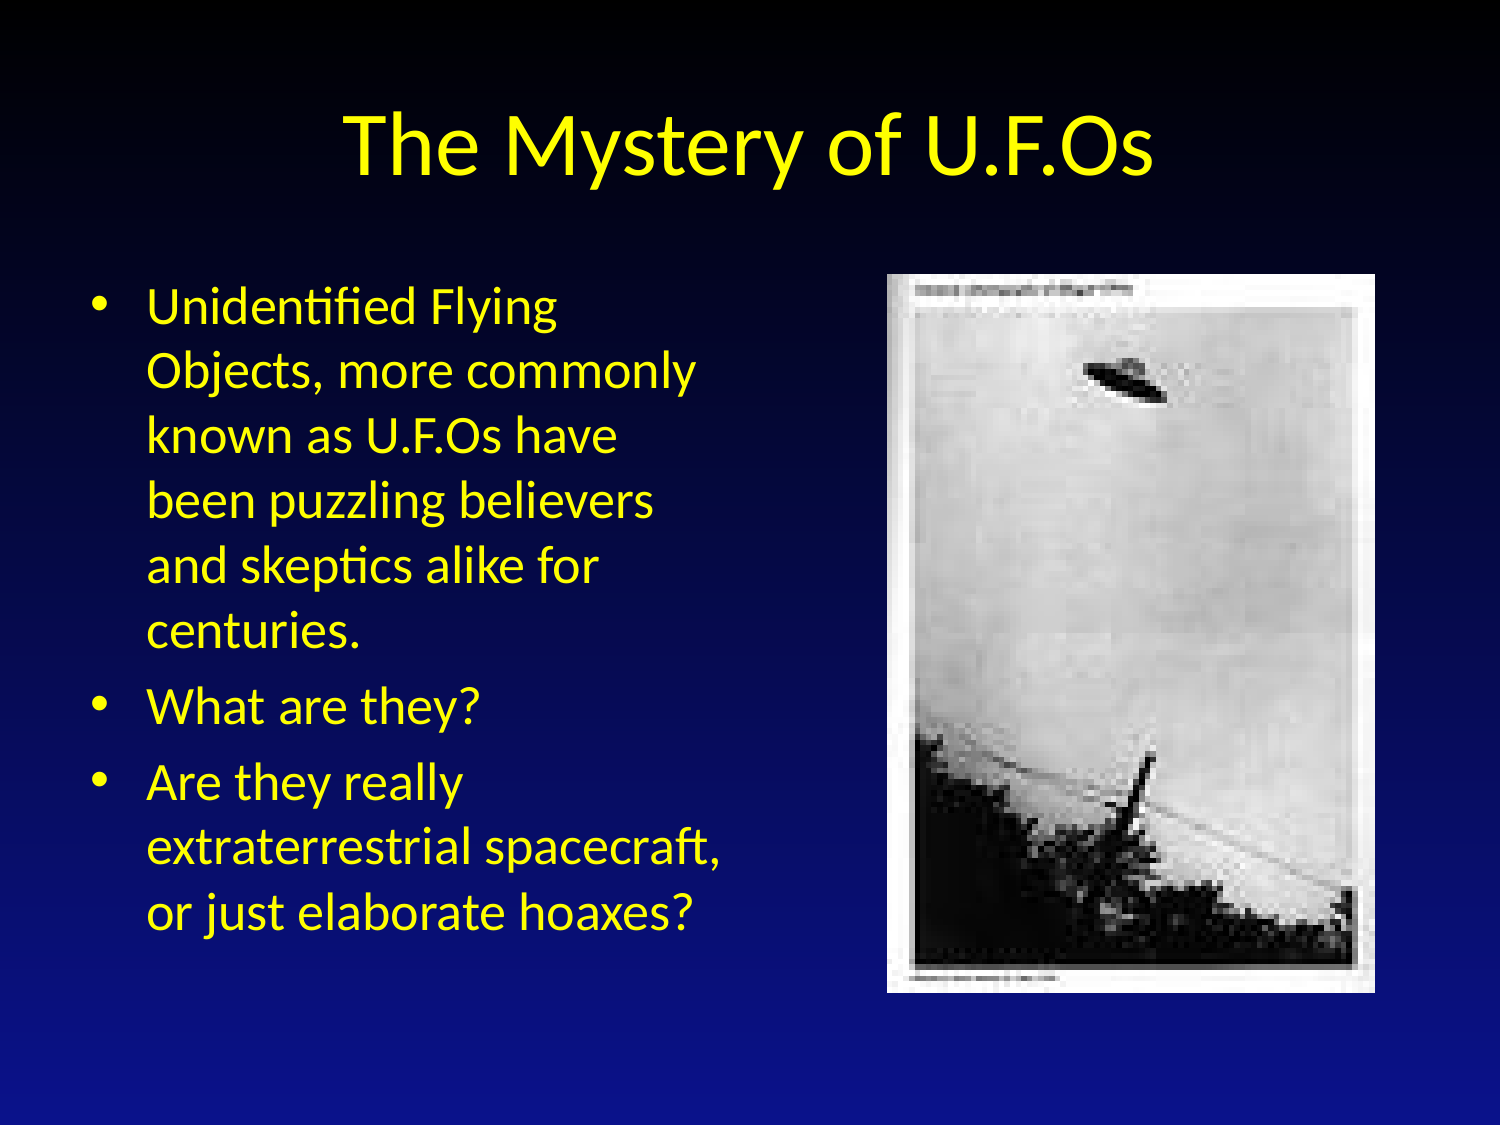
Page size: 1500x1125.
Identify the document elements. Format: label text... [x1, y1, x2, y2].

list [887, 274, 1376, 993]
title The Mystery of U.F.Os [75, 45, 1425, 233]
list Unidentified Flying Objects, more commonly known as U.F.Os have been puzzling believers and skeptics alike for centuries. What are they? Are they really extraterrestrial spacecraft, or just elaborate hoaxes? [75, 262, 738, 1005]
